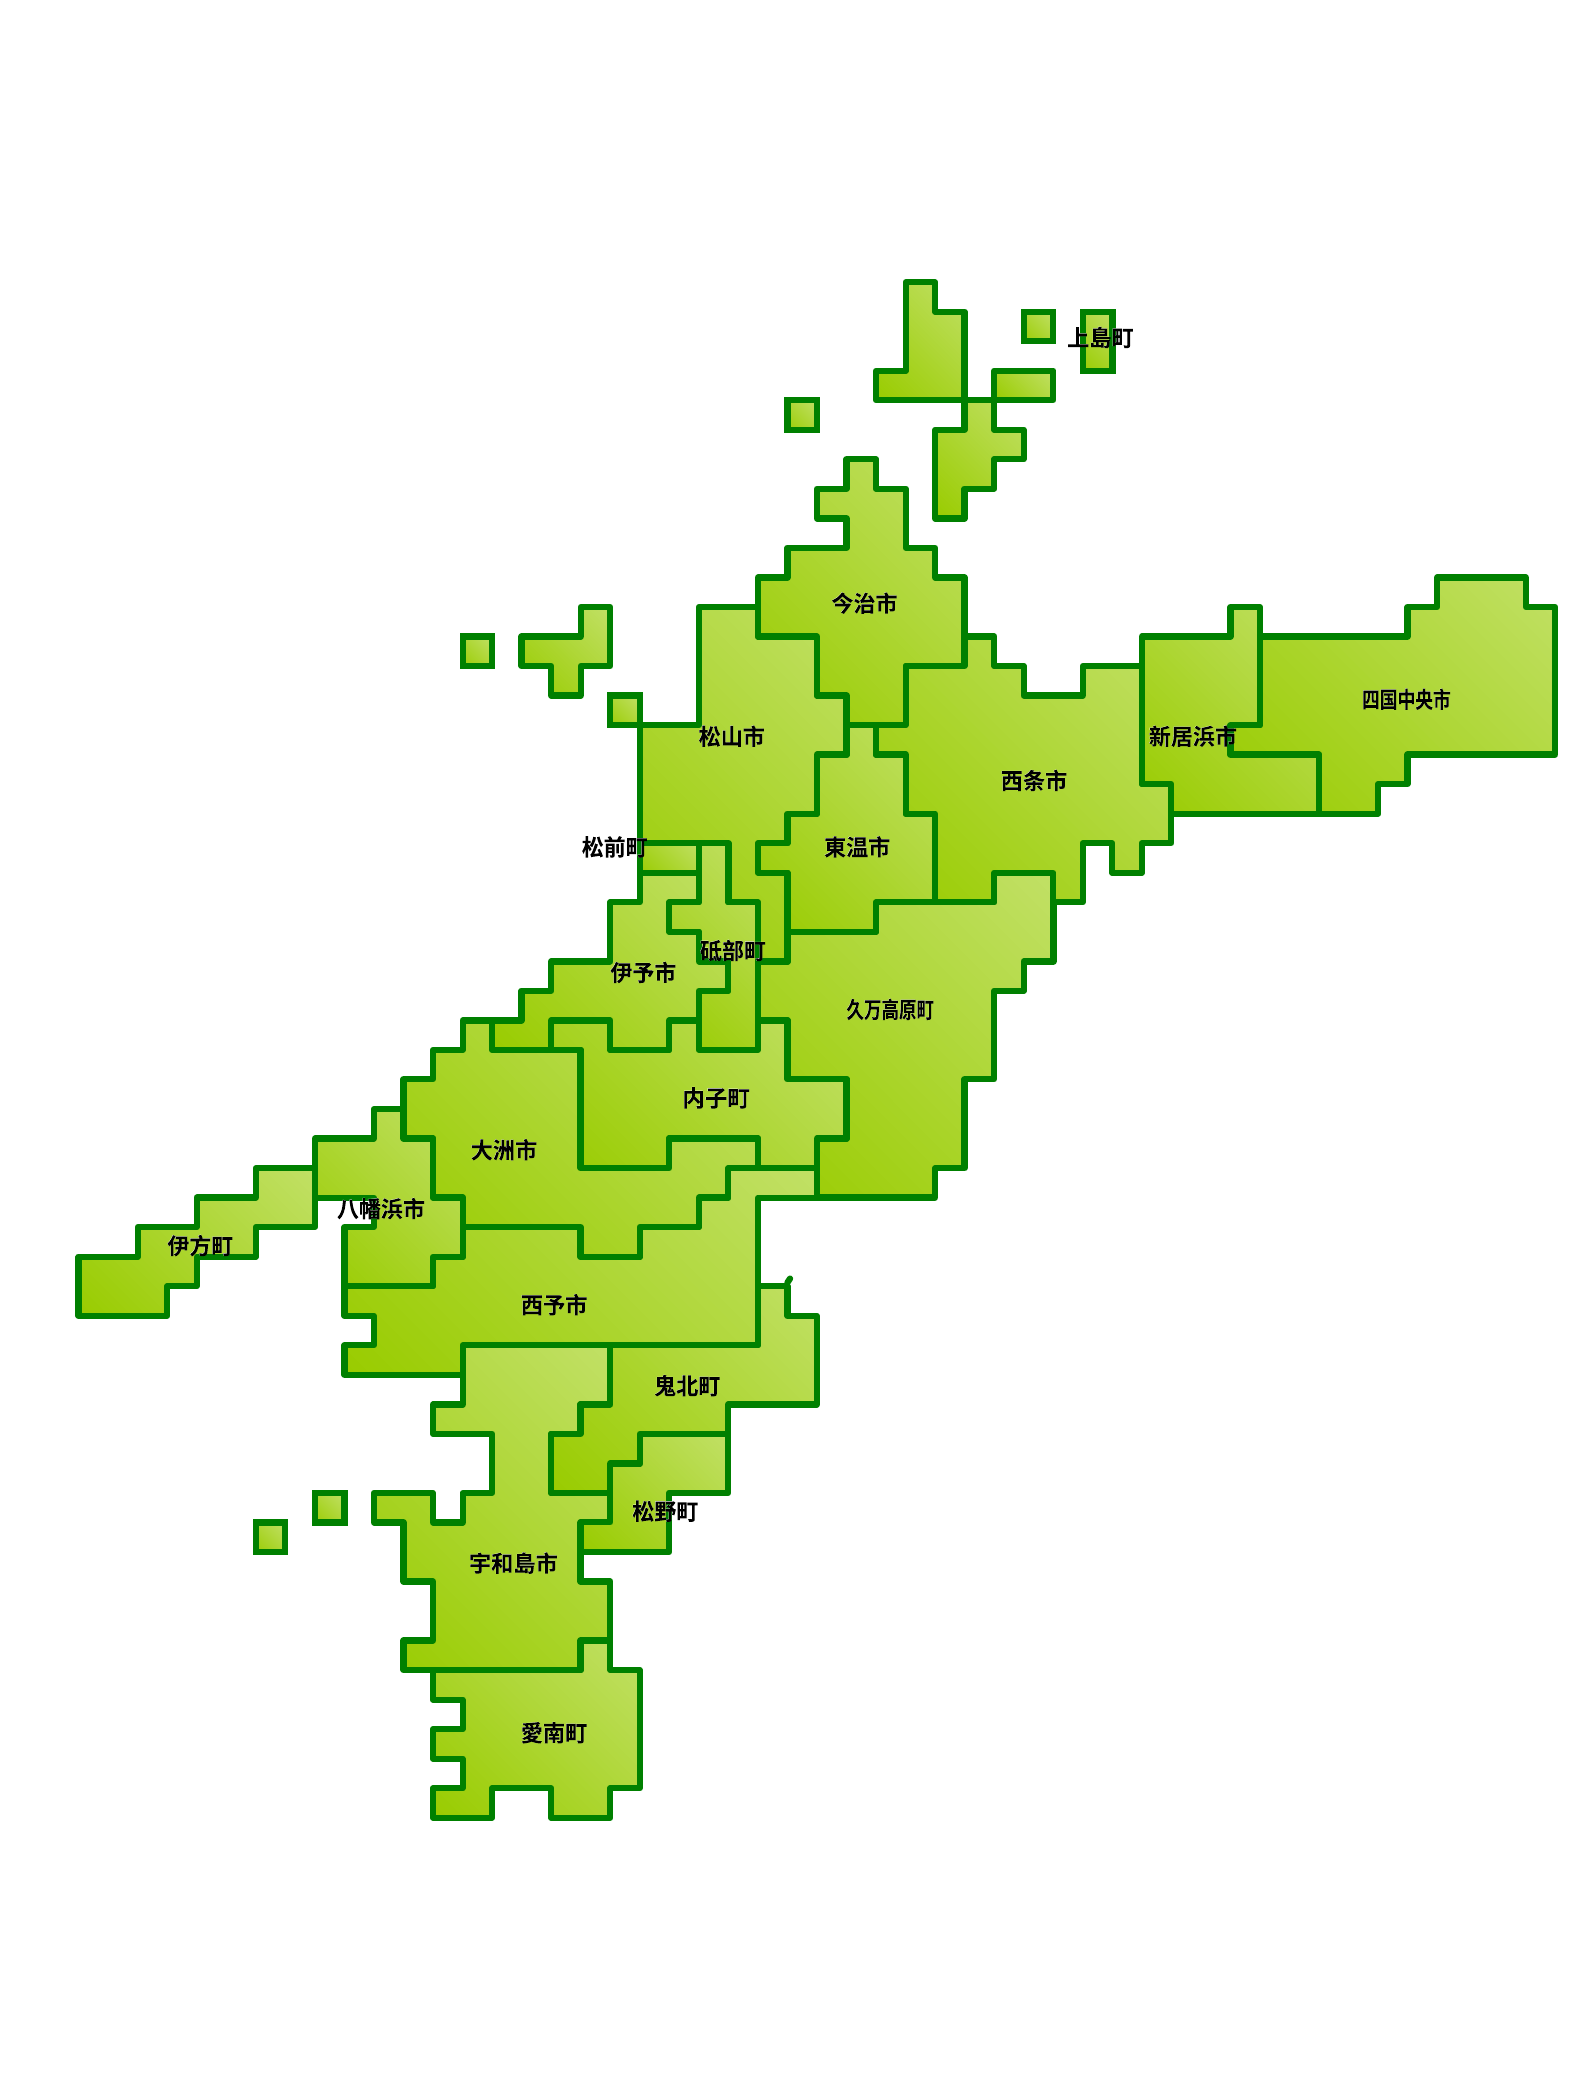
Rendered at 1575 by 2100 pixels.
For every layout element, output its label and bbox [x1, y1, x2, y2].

text_box [831, 591, 898, 615]
text_box [632, 1499, 698, 1523]
text_box [846, 998, 934, 1021]
text_box [78, 281, 1556, 1818]
text_box [683, 1086, 750, 1109]
text_box [1001, 769, 1067, 792]
text_box [336, 1197, 425, 1220]
text_box [824, 835, 890, 858]
text_box [521, 1721, 587, 1744]
text_box [610, 961, 676, 984]
text_box [469, 1551, 558, 1575]
text_box [521, 1293, 587, 1316]
text_box [1363, 687, 1451, 711]
text_box [654, 1374, 720, 1397]
text_box [1148, 724, 1237, 748]
text_box [698, 724, 765, 748]
text_box [167, 1234, 233, 1257]
text_box [471, 1138, 537, 1161]
text_box [581, 835, 648, 858]
text_box [1067, 326, 1134, 349]
text_box [699, 939, 766, 962]
